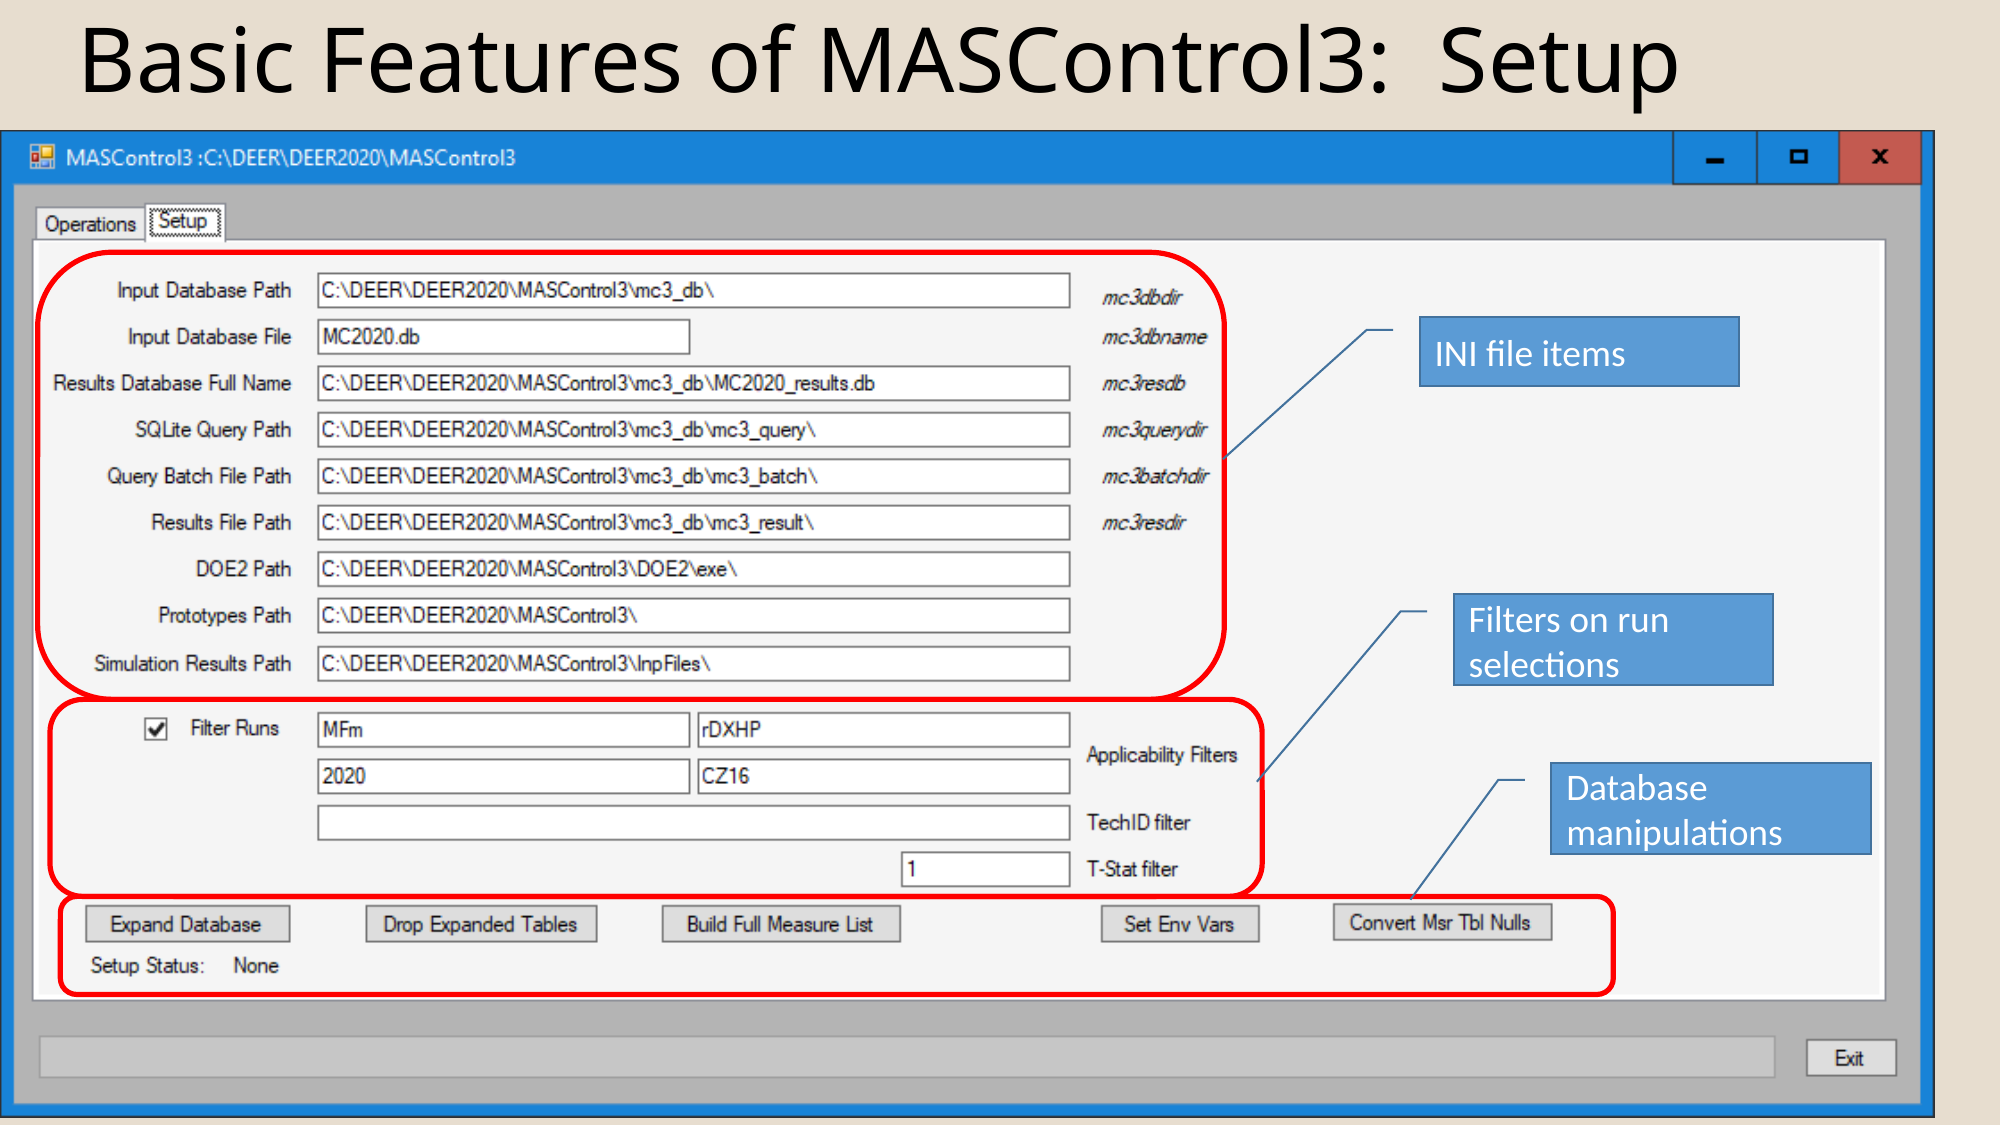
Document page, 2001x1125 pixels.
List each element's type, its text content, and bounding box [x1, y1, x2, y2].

picture [0, 130, 1935, 1118]
title Basic Features of MASControl3: Setup [62, 7, 1788, 120]
